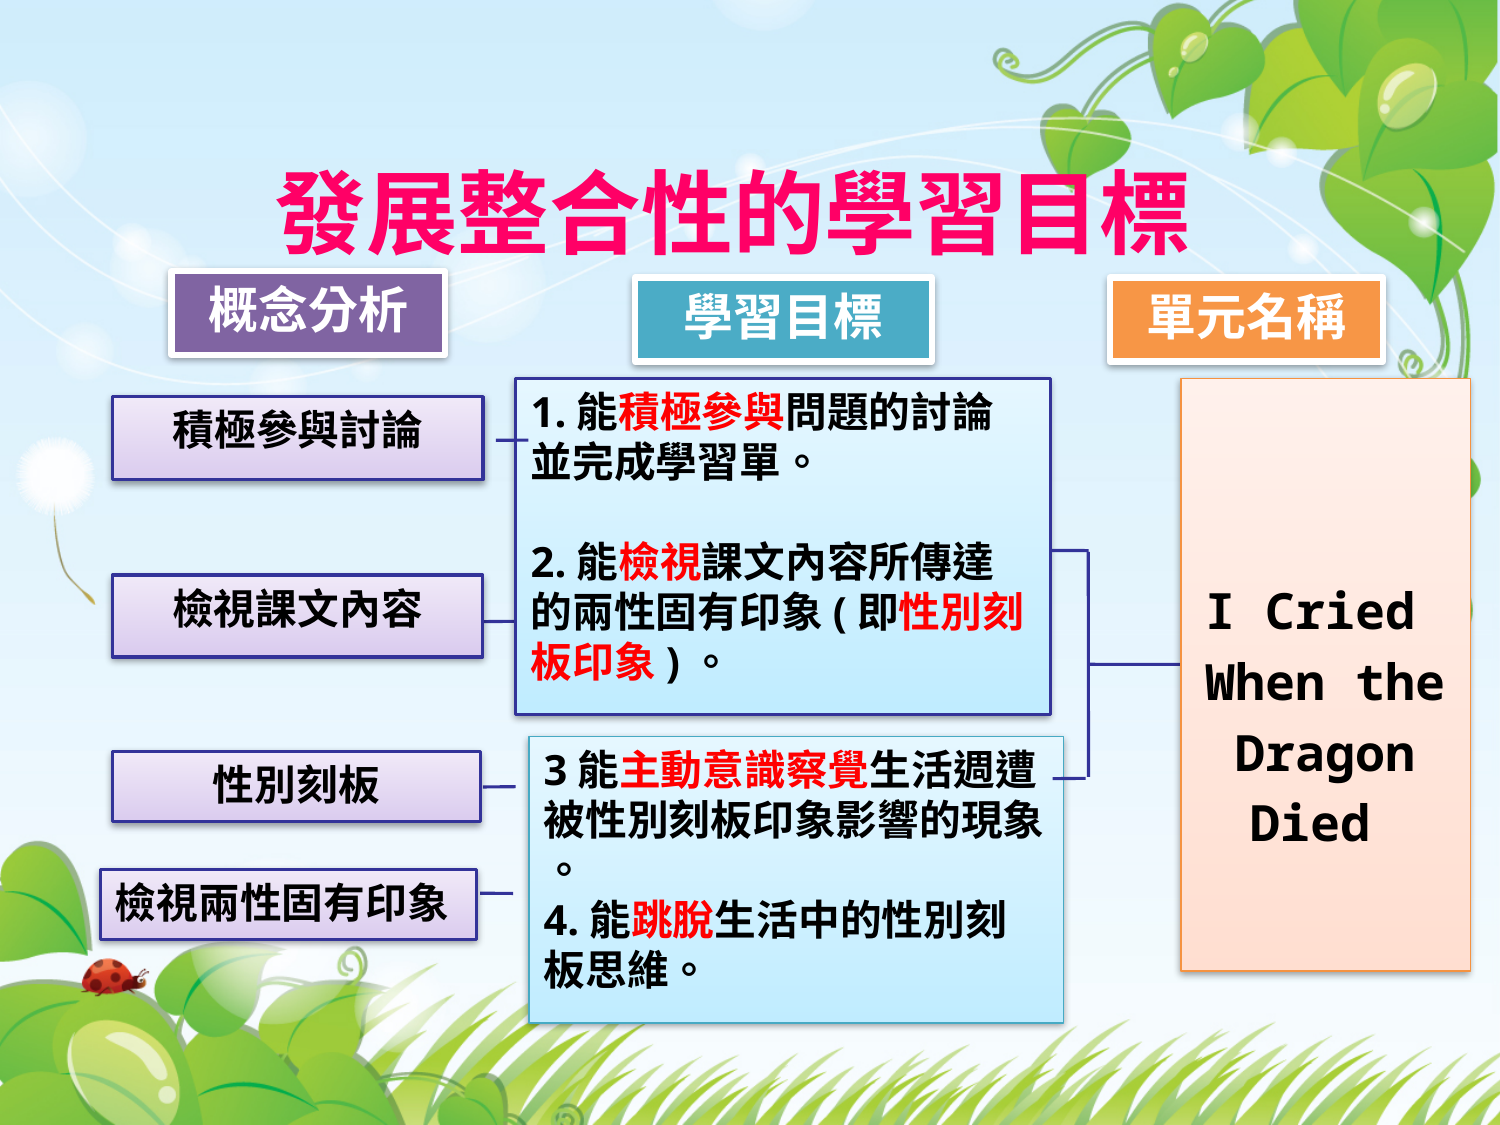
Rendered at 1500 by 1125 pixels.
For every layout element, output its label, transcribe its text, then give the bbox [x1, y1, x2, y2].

text_box 檢視兩性固有印象 [99, 869, 477, 941]
text_box 檢視課文內容 [111, 574, 484, 658]
text_box 單元名稱 [1107, 274, 1386, 365]
text_box 發展整合性的學習目標 [230, 148, 1237, 220]
text_box 學習目標 [632, 274, 935, 365]
text_box 性別刻板 [111, 751, 481, 822]
picture [0, 0, 1500, 1125]
text_box 1.能積極參與問題的討論並完成學習單。 2.能檢視課文內容所傳達的兩性固有印象(即性別刻板印象)。 [515, 378, 1051, 716]
text_box 3能主動意識察覺生活週遭被性別刻板印象影響的現象 。 4.能跳脫生活中的性別刻板思維。 [528, 736, 1064, 1024]
text_box I Cried When the Dragon Died [1180, 378, 1471, 972]
text_box 概念分析 [168, 268, 448, 358]
title [407, 27, 1387, 170]
text_box 積極參與討論 [111, 396, 484, 480]
